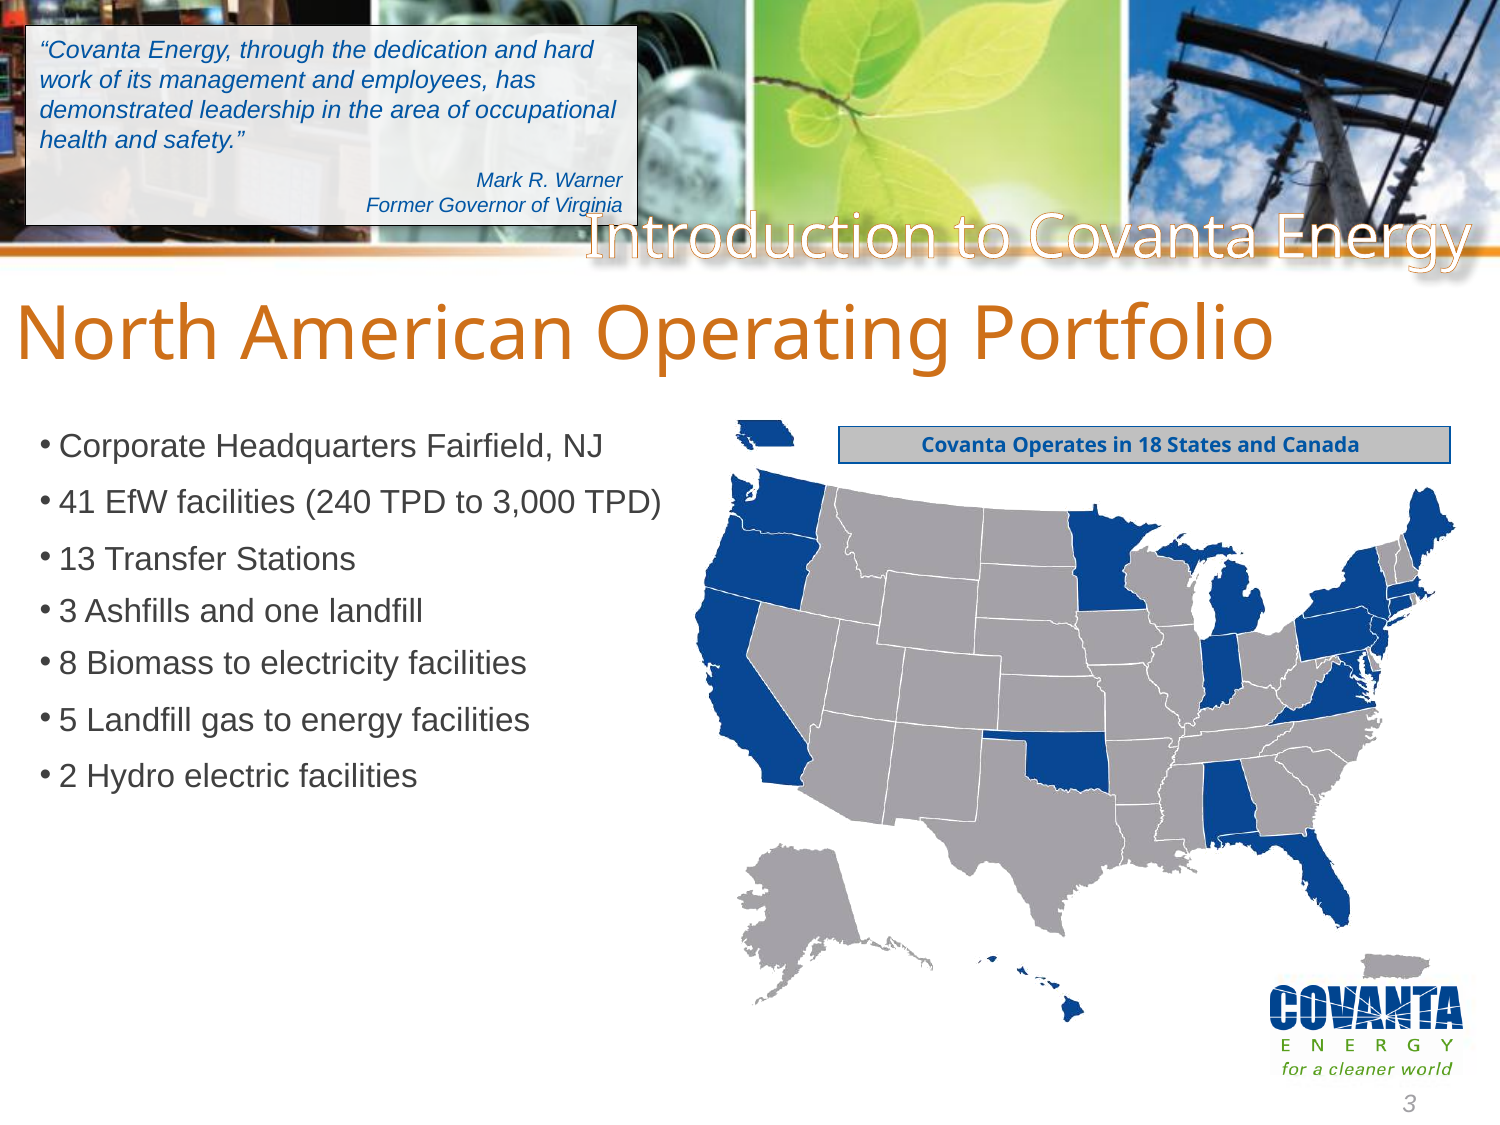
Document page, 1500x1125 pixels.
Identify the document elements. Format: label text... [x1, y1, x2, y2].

picture [0, 384, 1500, 1125]
text_box “Covanta Energy, through the dedication and hard work of its management and employees, has demonstrated leadership in the area of occupational health and safety.” Mark R. Warner Former Governor of Virginia [24, 24, 638, 225]
text_box Introduction to Covanta Energy [362, 188, 1488, 278]
picture [0, 0, 1500, 287]
text_box Corporate Headquarters Fairfield, NJ 41 EfW facilities (240 TPD to 3,000 TPD) 13 Transfer Stations 3 Ashfills and one landfill 8 Biomass to electricity facilities 5 Landfill gas to energy facilities 2 Hydro electric facilities [24, 412, 644, 802]
text_box North American Operating Portfolio [0, 287, 1500, 384]
text_box 3 [1387, 1079, 1500, 1125]
